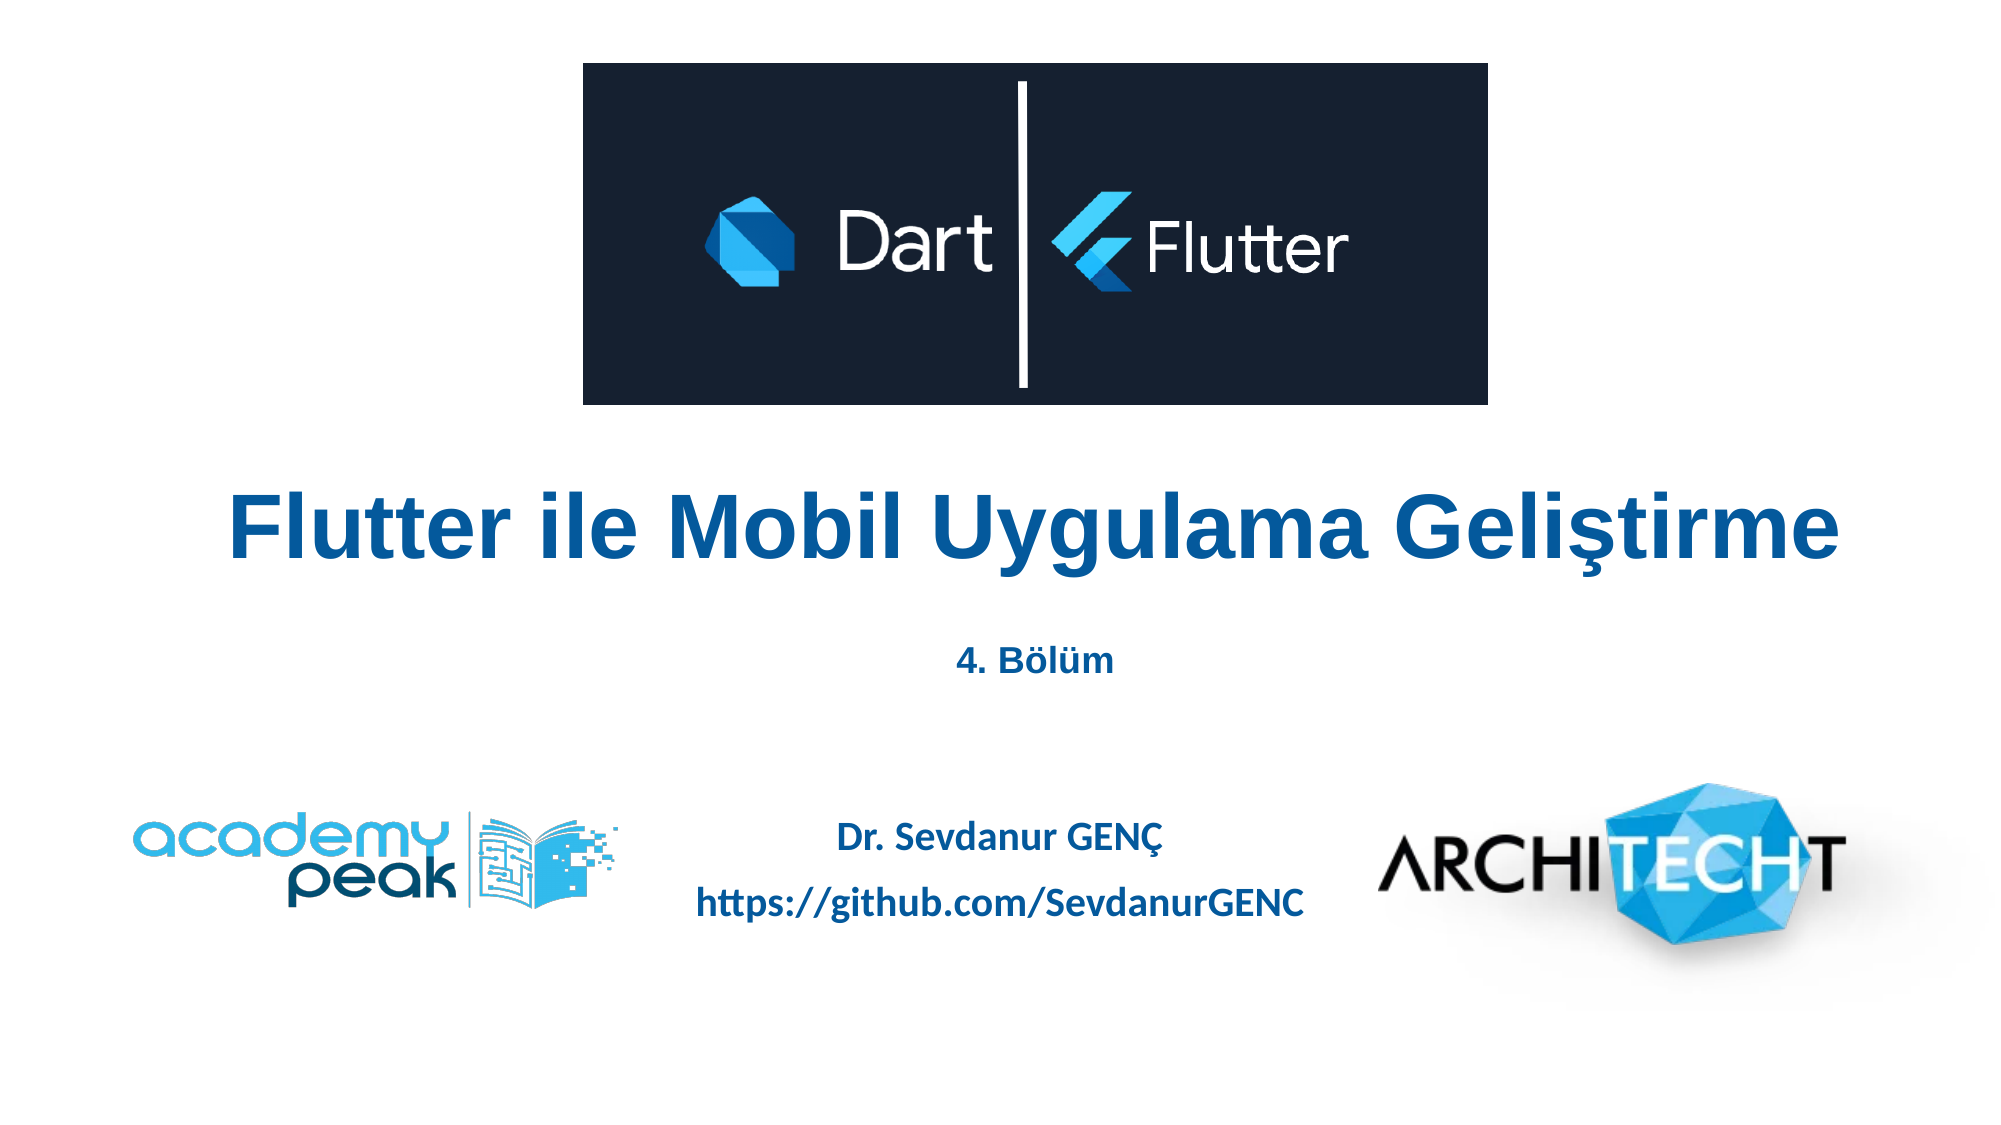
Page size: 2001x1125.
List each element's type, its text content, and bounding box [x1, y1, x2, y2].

text_box Flutter ile Mobil Uygulama Geliştirme [194, 459, 1877, 584]
picture [583, 63, 1488, 405]
text_box 4. Bölüm [688, 629, 1709, 689]
picture [1378, 783, 1995, 1011]
picture [63, 600, 688, 1121]
text_box Dr. Sevdanur GENÇ https://github.com/SevdanurGENC [688, 807, 1459, 1020]
